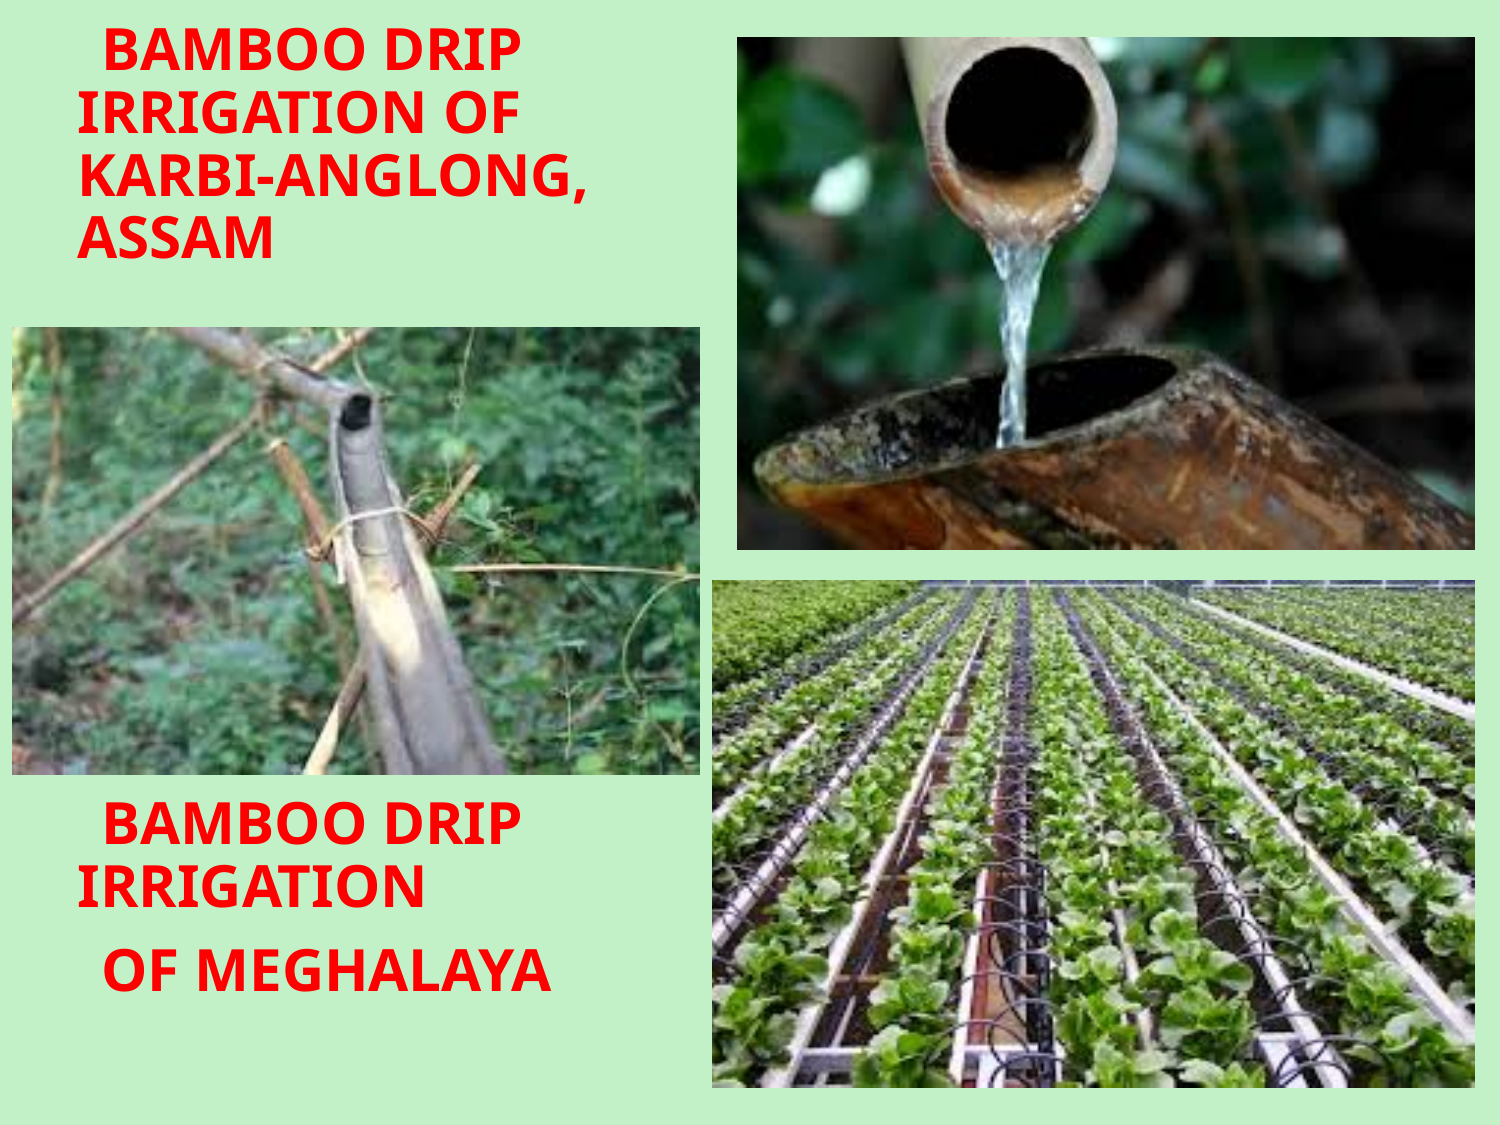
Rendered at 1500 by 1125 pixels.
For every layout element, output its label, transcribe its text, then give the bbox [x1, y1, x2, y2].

list BAMBOO DRIP IRRIGATION OF KARBI-ANGLONG, ASSAM BAMBOO DRIP IRRIGATION OF MEGHALAYA [24, 12, 700, 326]
picture [736, 36, 1476, 551]
list BAMBOO DRIP IRRIGATION OF KARBI-ANGLONG, ASSAM BAMBOO DRIP IRRIGATION OF MEGHALAYA [24, 776, 700, 1050]
picture [711, 579, 1476, 1088]
picture [11, 326, 701, 776]
